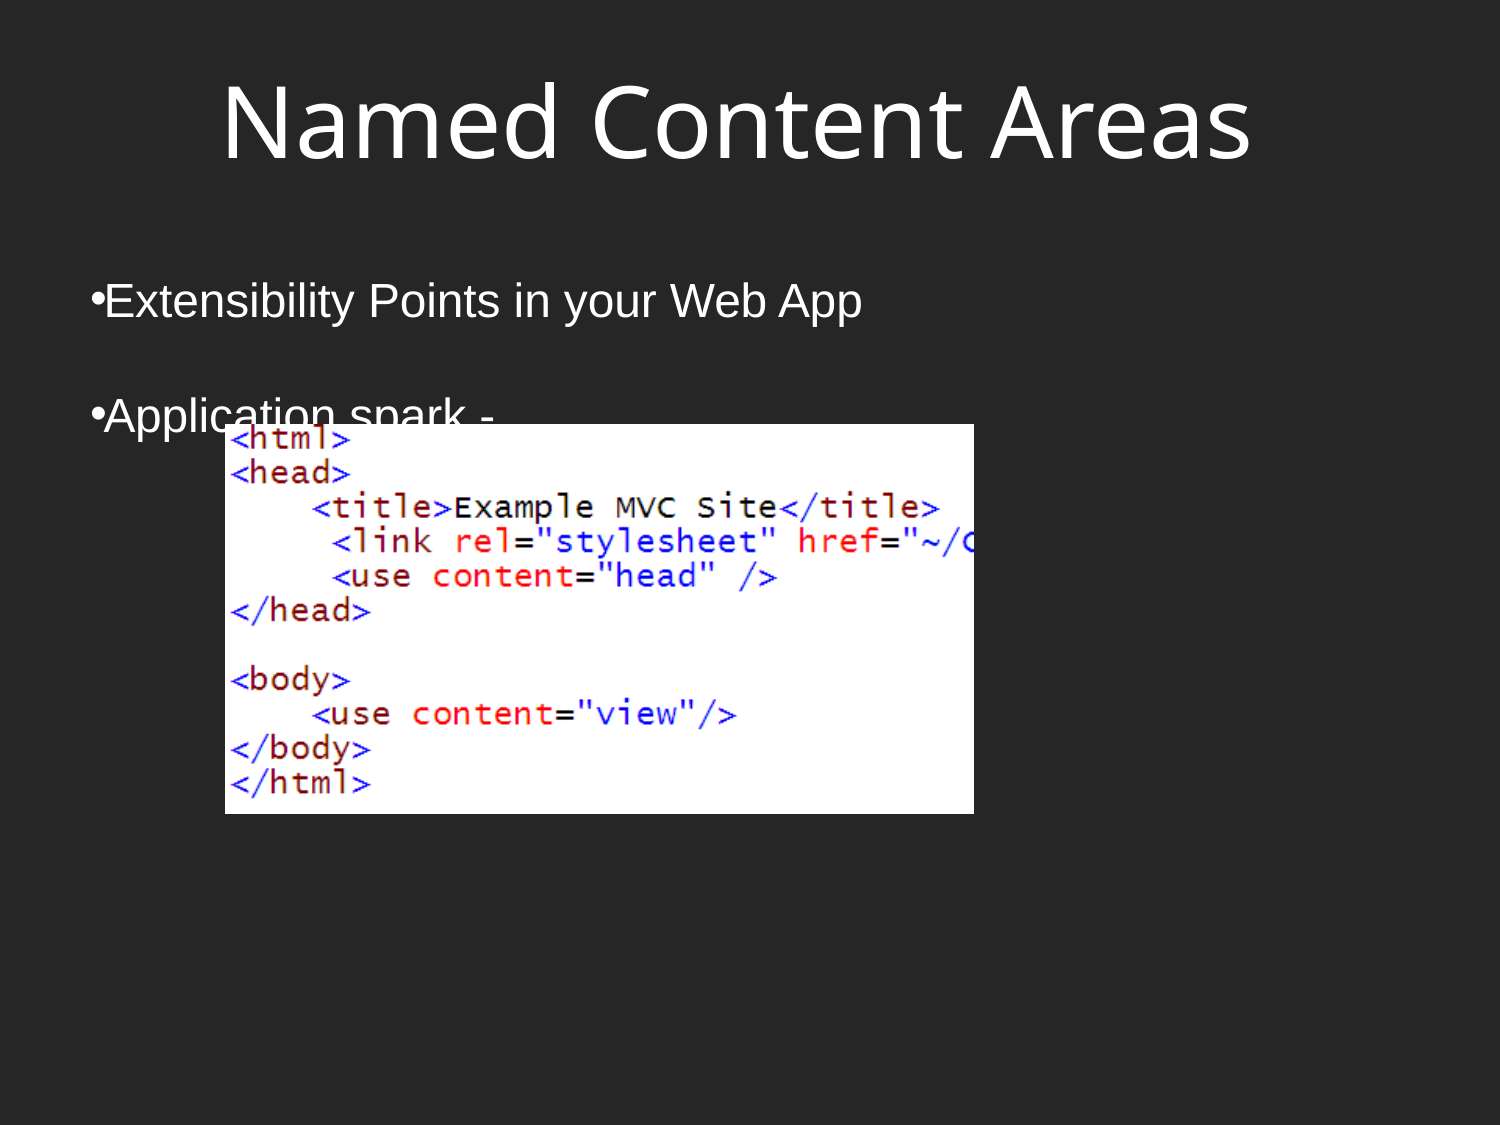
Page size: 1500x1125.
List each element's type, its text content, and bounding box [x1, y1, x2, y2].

title Named Content Areas [62, 24, 1413, 213]
text_box Extensibility Points in your Web App Application.spark - [74, 262, 1425, 450]
picture [224, 424, 974, 815]
